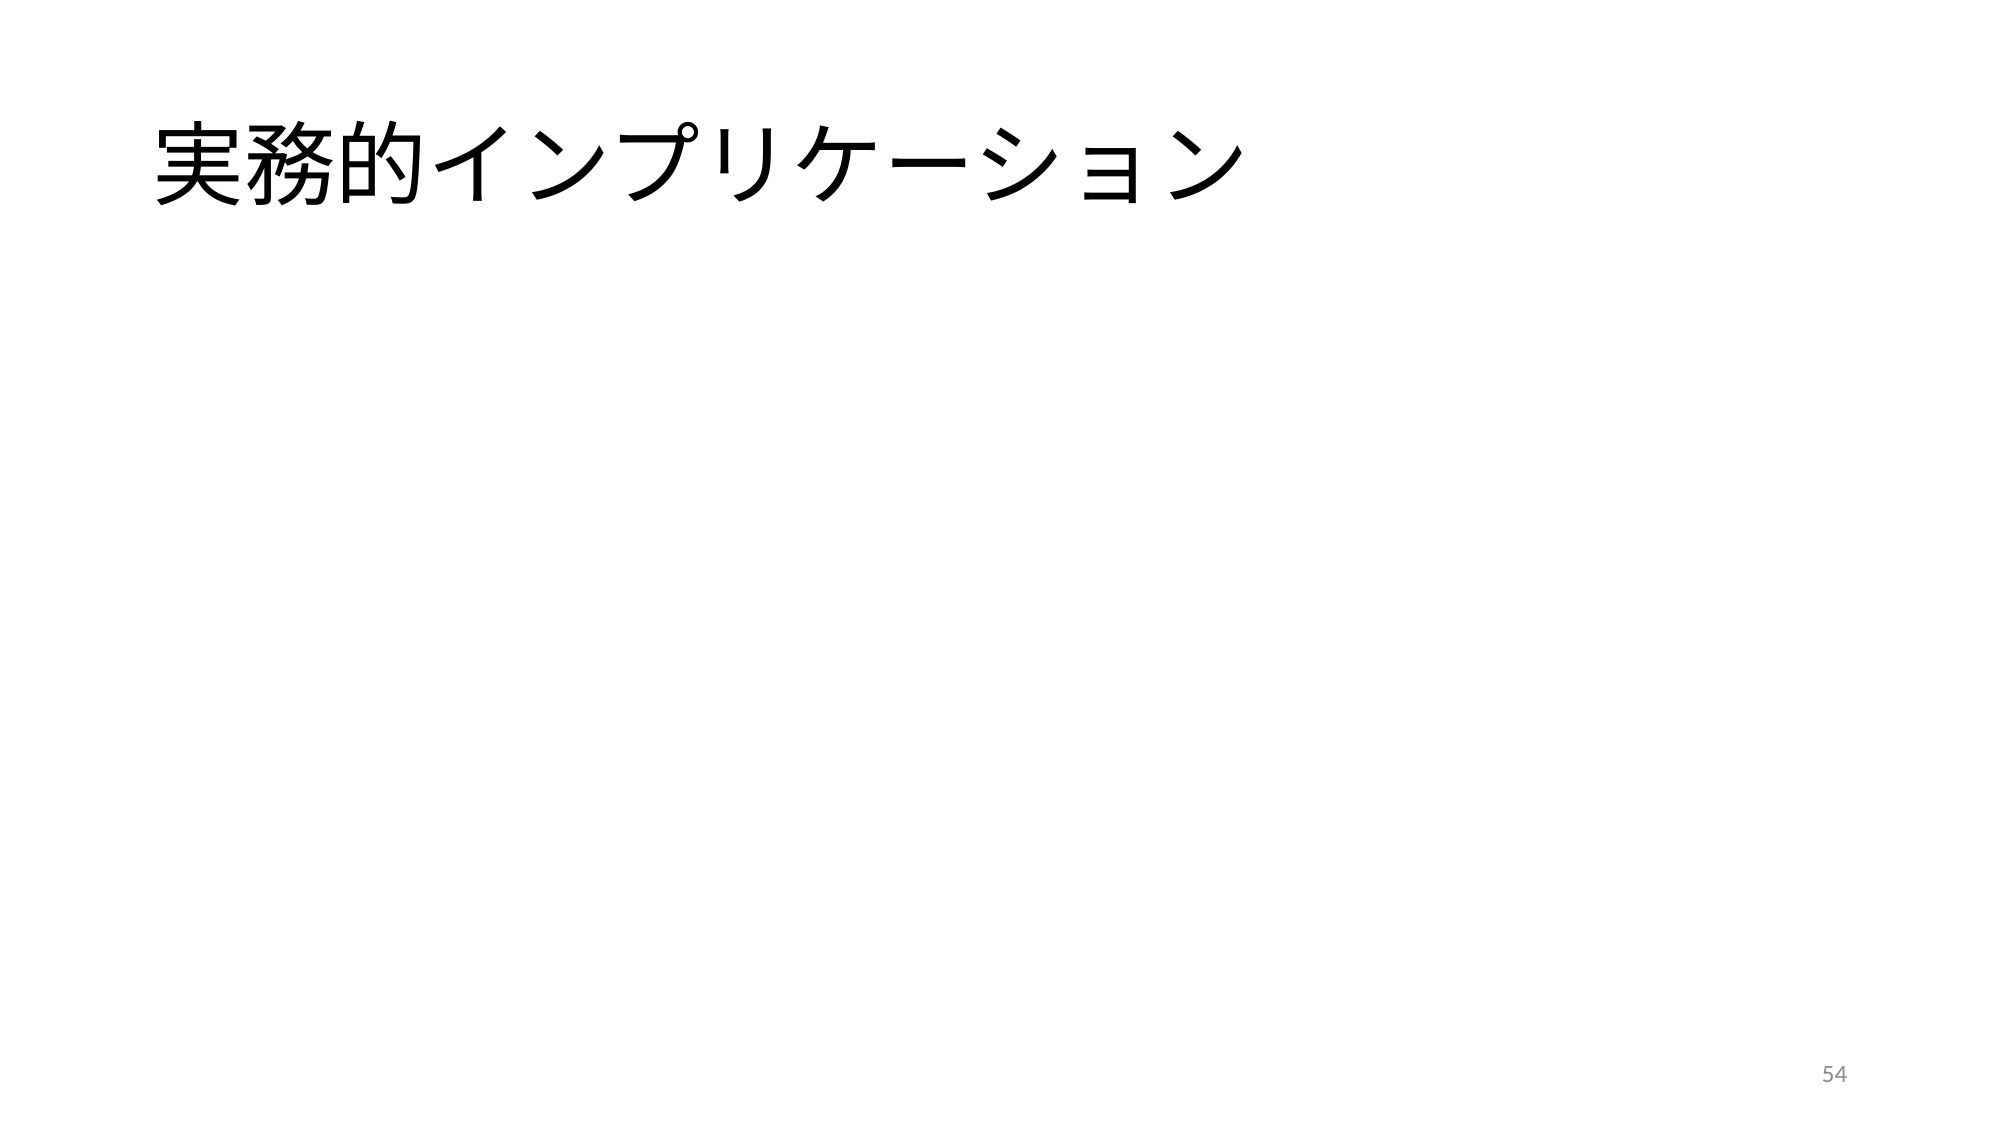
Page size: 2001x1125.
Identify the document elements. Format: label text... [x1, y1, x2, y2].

slide_number 54 [1412, 1042, 1863, 1103]
title 実務的インプリケーション [137, 59, 1863, 278]
